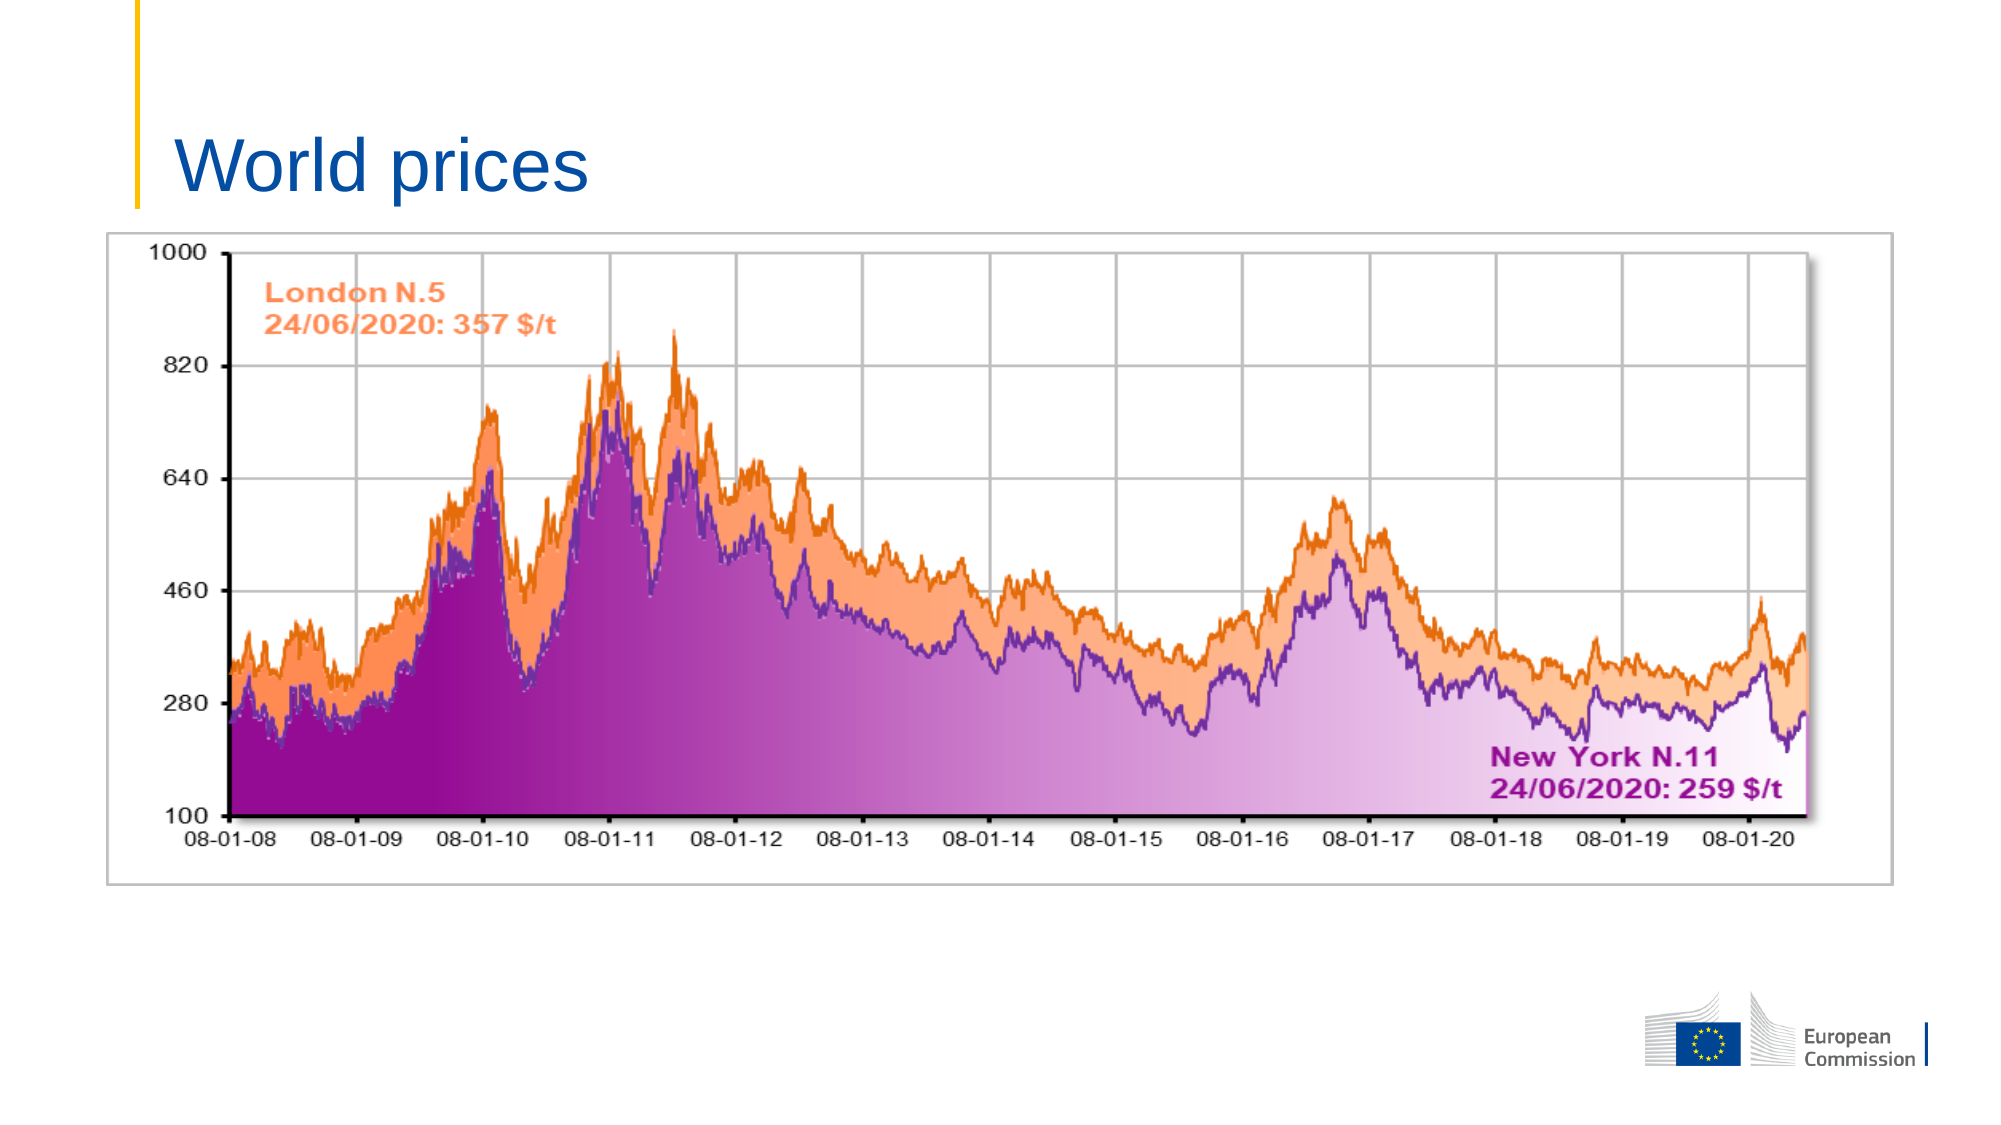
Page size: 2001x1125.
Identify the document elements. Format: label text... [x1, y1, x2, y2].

picture [106, 232, 1894, 886]
title World prices [159, 79, 1885, 208]
picture [1645, 991, 1928, 1066]
